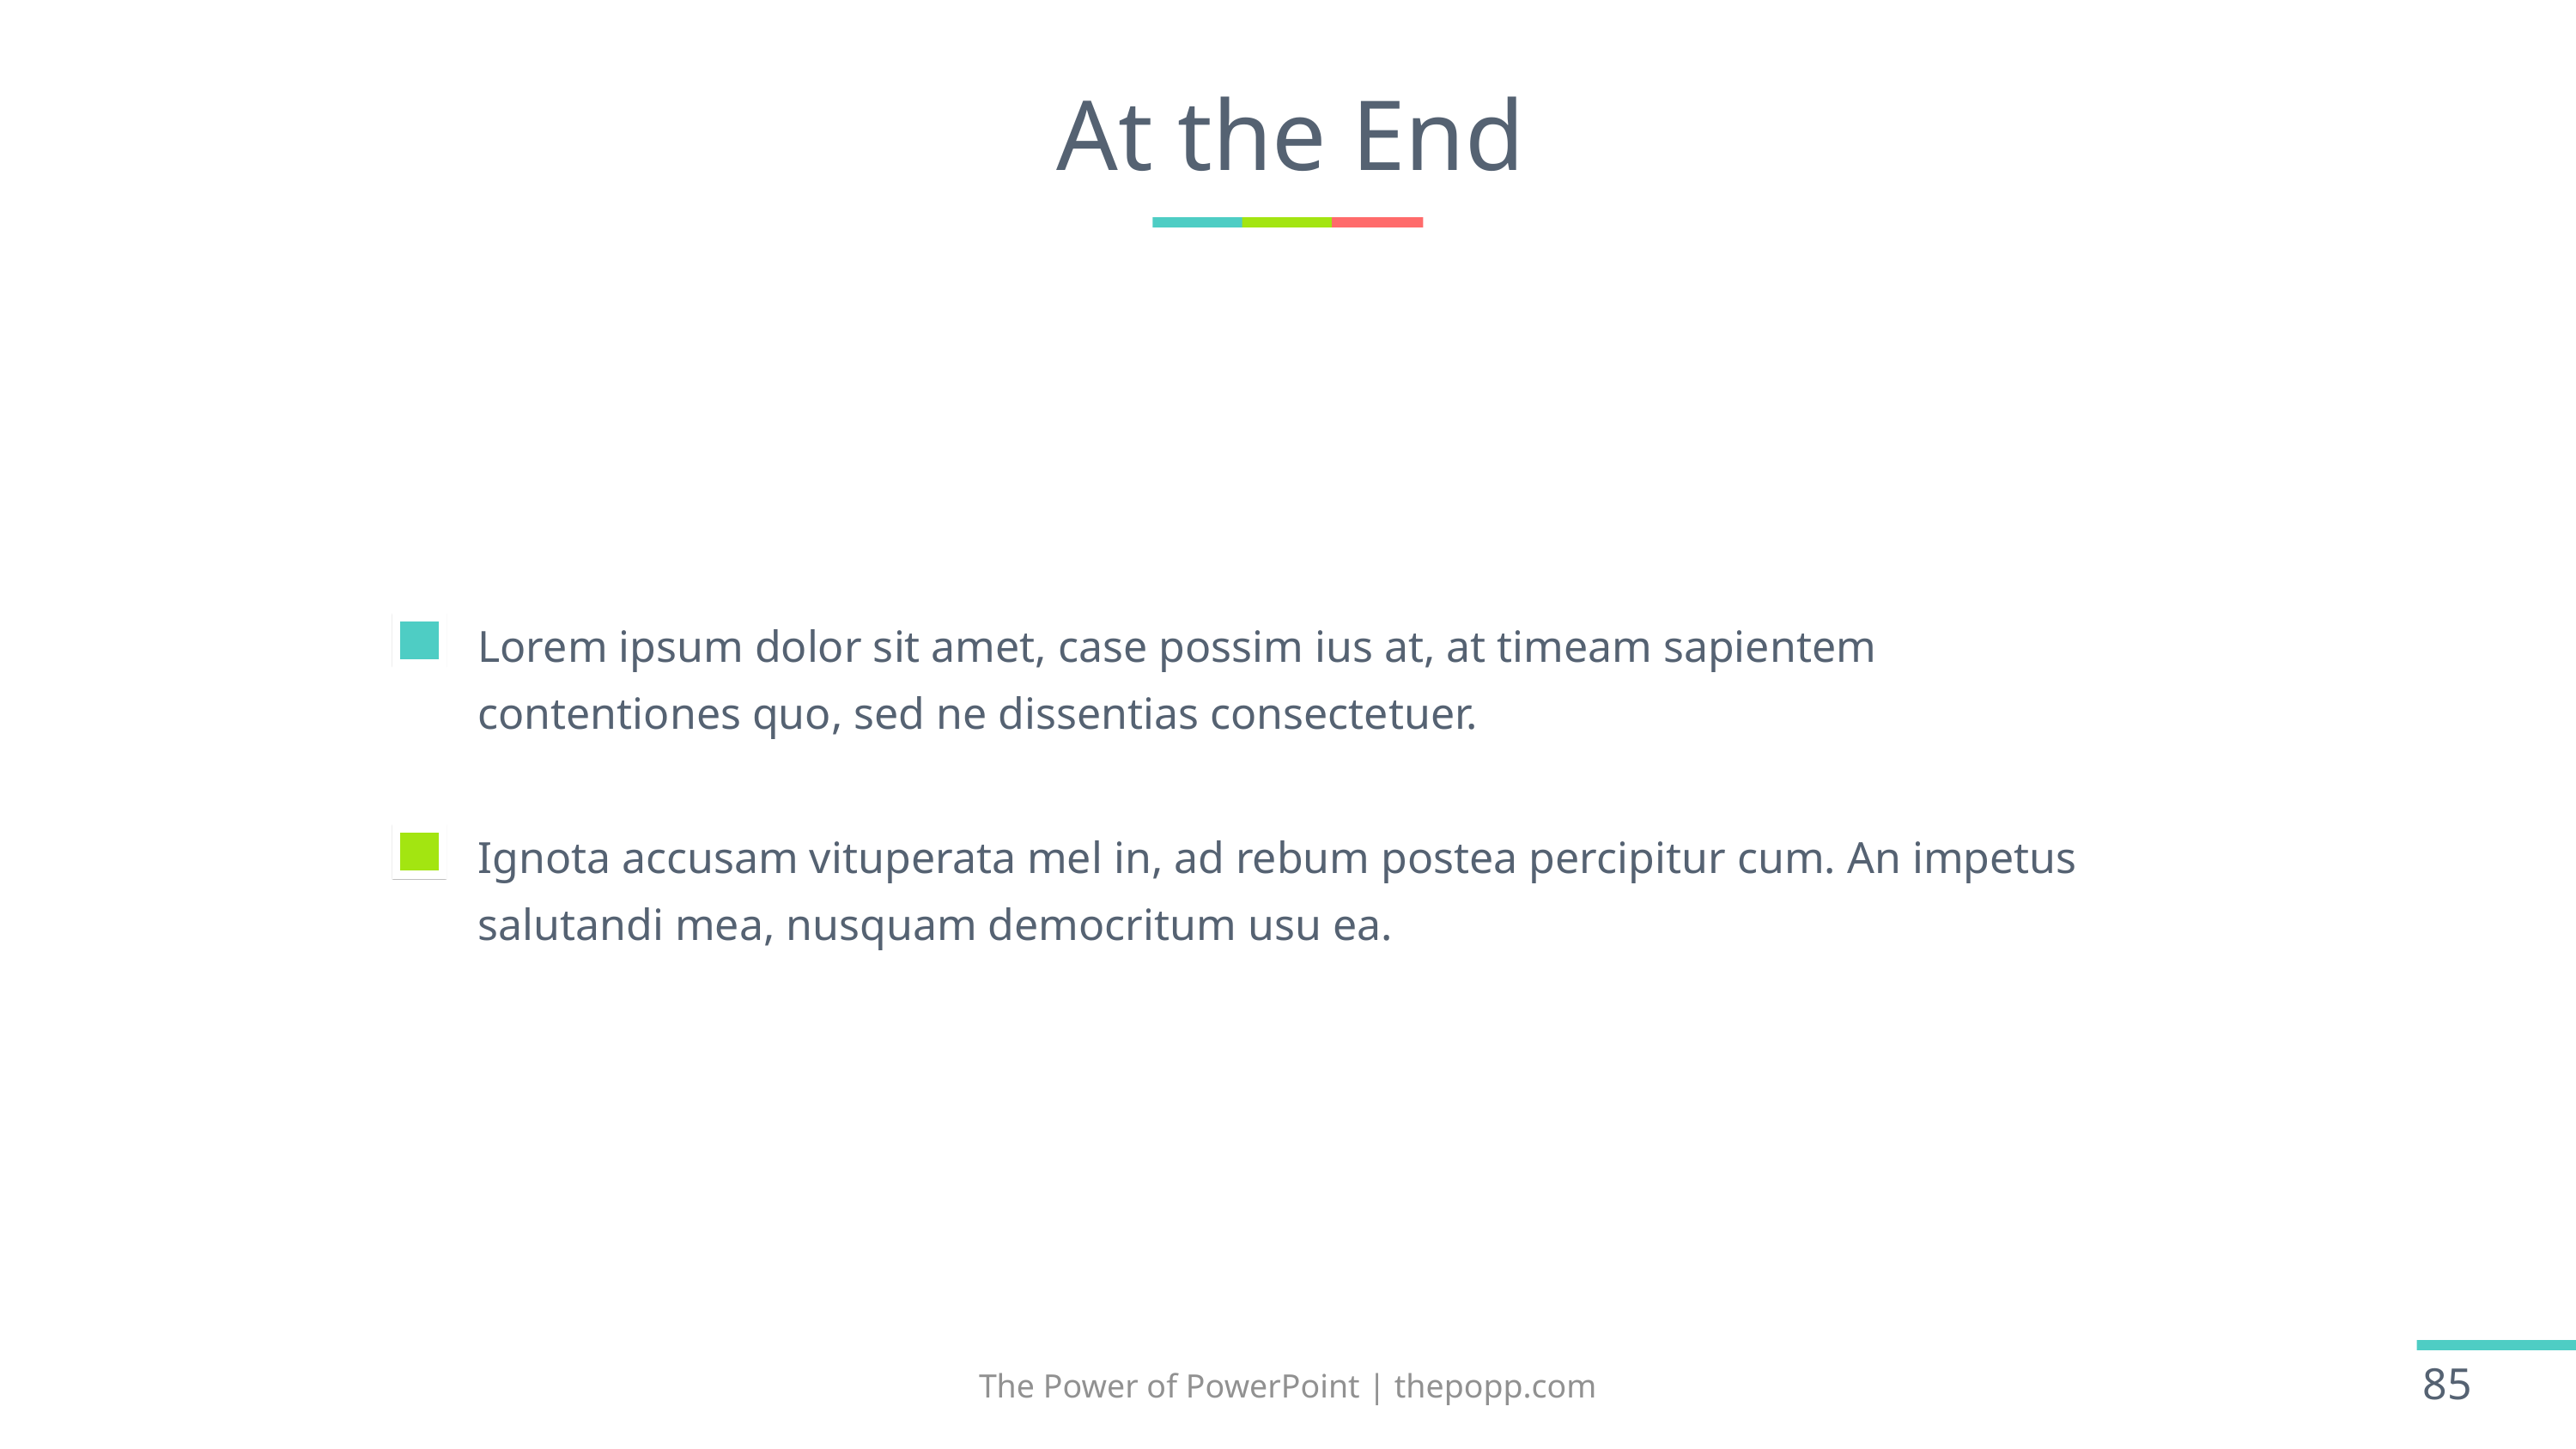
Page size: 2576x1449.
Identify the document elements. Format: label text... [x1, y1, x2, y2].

list Ignota accusam vituperata mel in, ad rebum postea percipitur cum. An impetus salutandi mea, nusquam democritum usu ea. [465, 808, 2147, 982]
title At the End [69, 49, 2512, 230]
list Lorem ipsum dolor sit amet, case possim ius at, at timeam sapientem contentiones quo, sed ne dissentias consectetuer. [465, 597, 2147, 771]
slide_number 85 [2409, 1351, 2576, 1421]
footer The Power of PowerPoint | thepopp.com [853, 1349, 1723, 1427]
